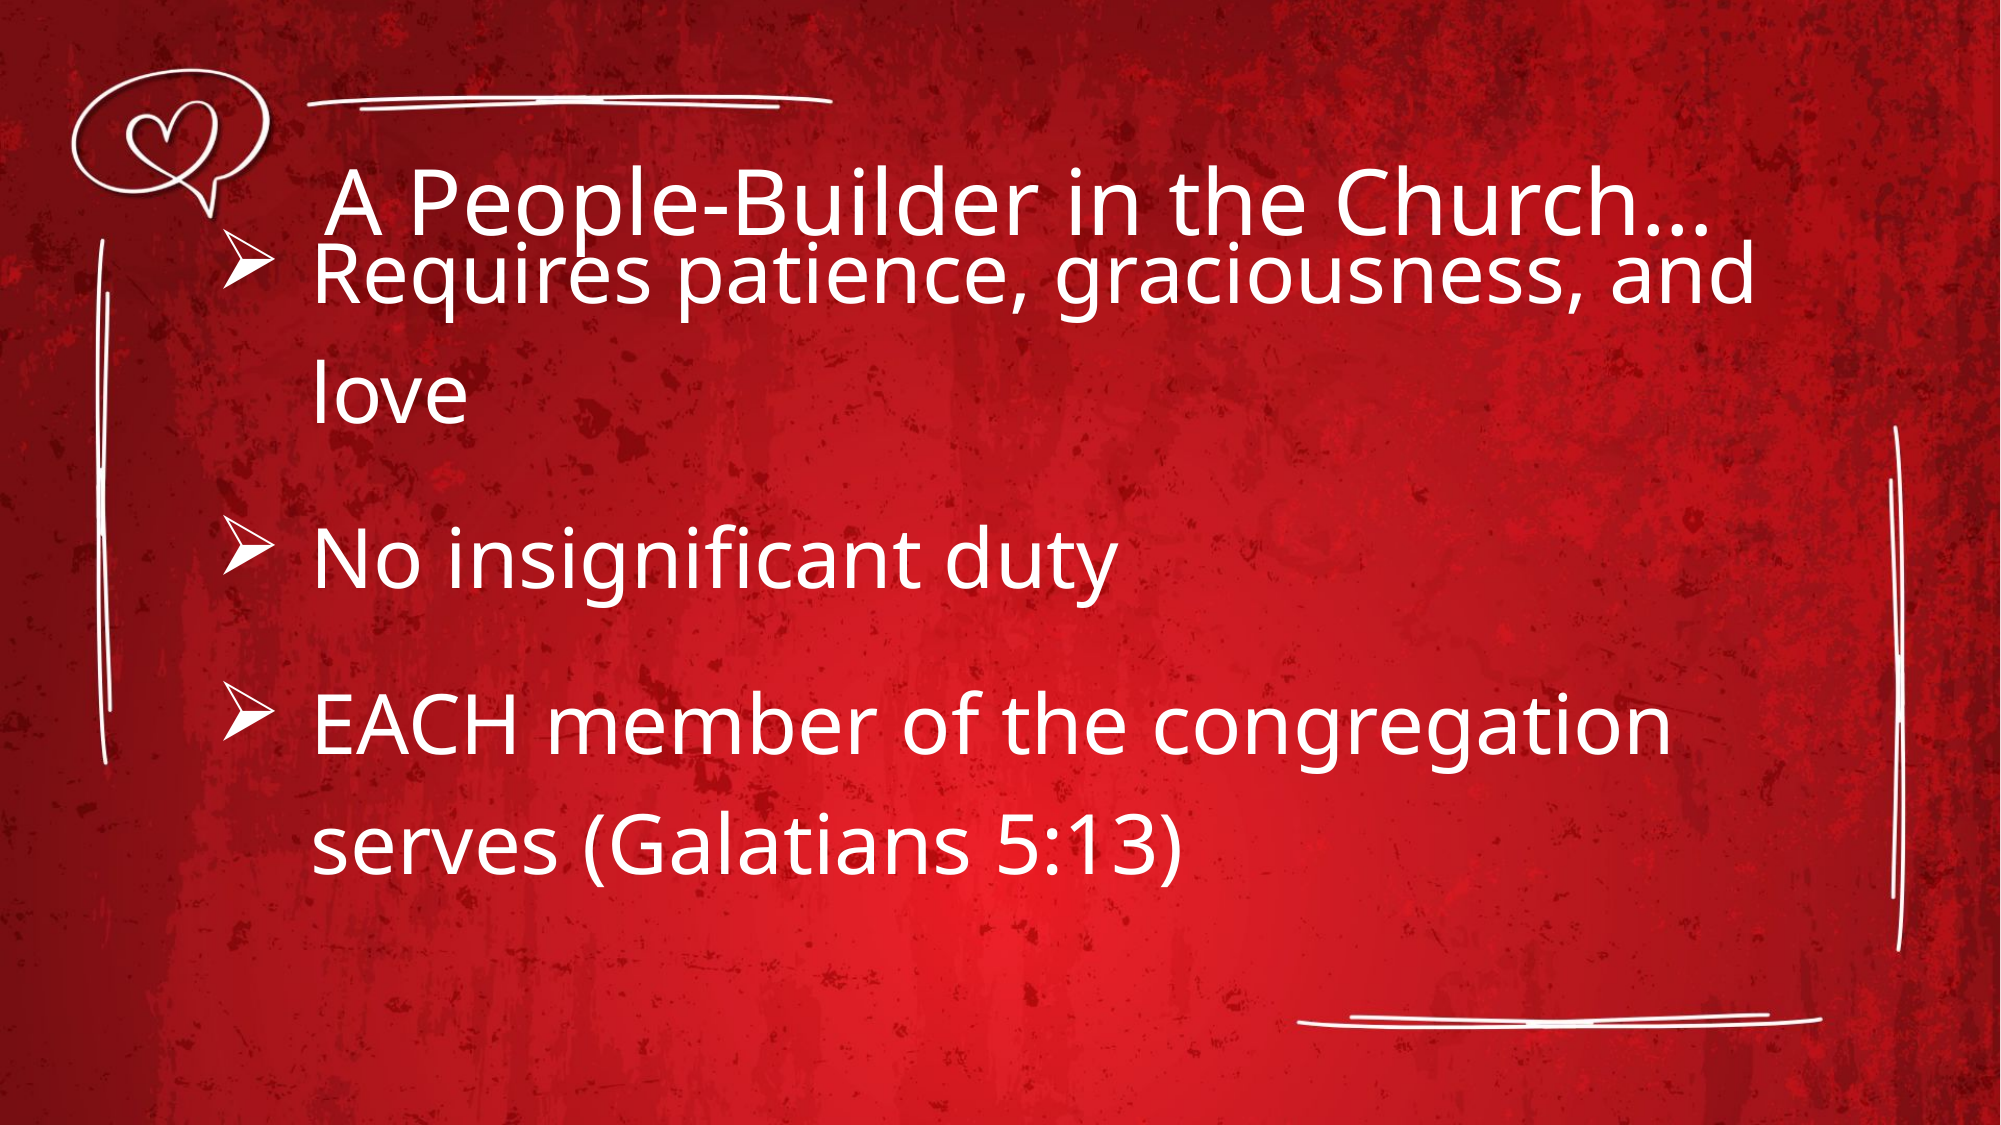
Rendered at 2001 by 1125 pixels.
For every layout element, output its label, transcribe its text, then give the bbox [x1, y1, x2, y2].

title A People-Builder in the Church… [297, 120, 1743, 263]
list Requires patience, graciousness, and love No insignificant duty EACH member of the congregation serves (Galatians 5:13) [201, 120, 1839, 971]
picture [0, 0, 2001, 1125]
